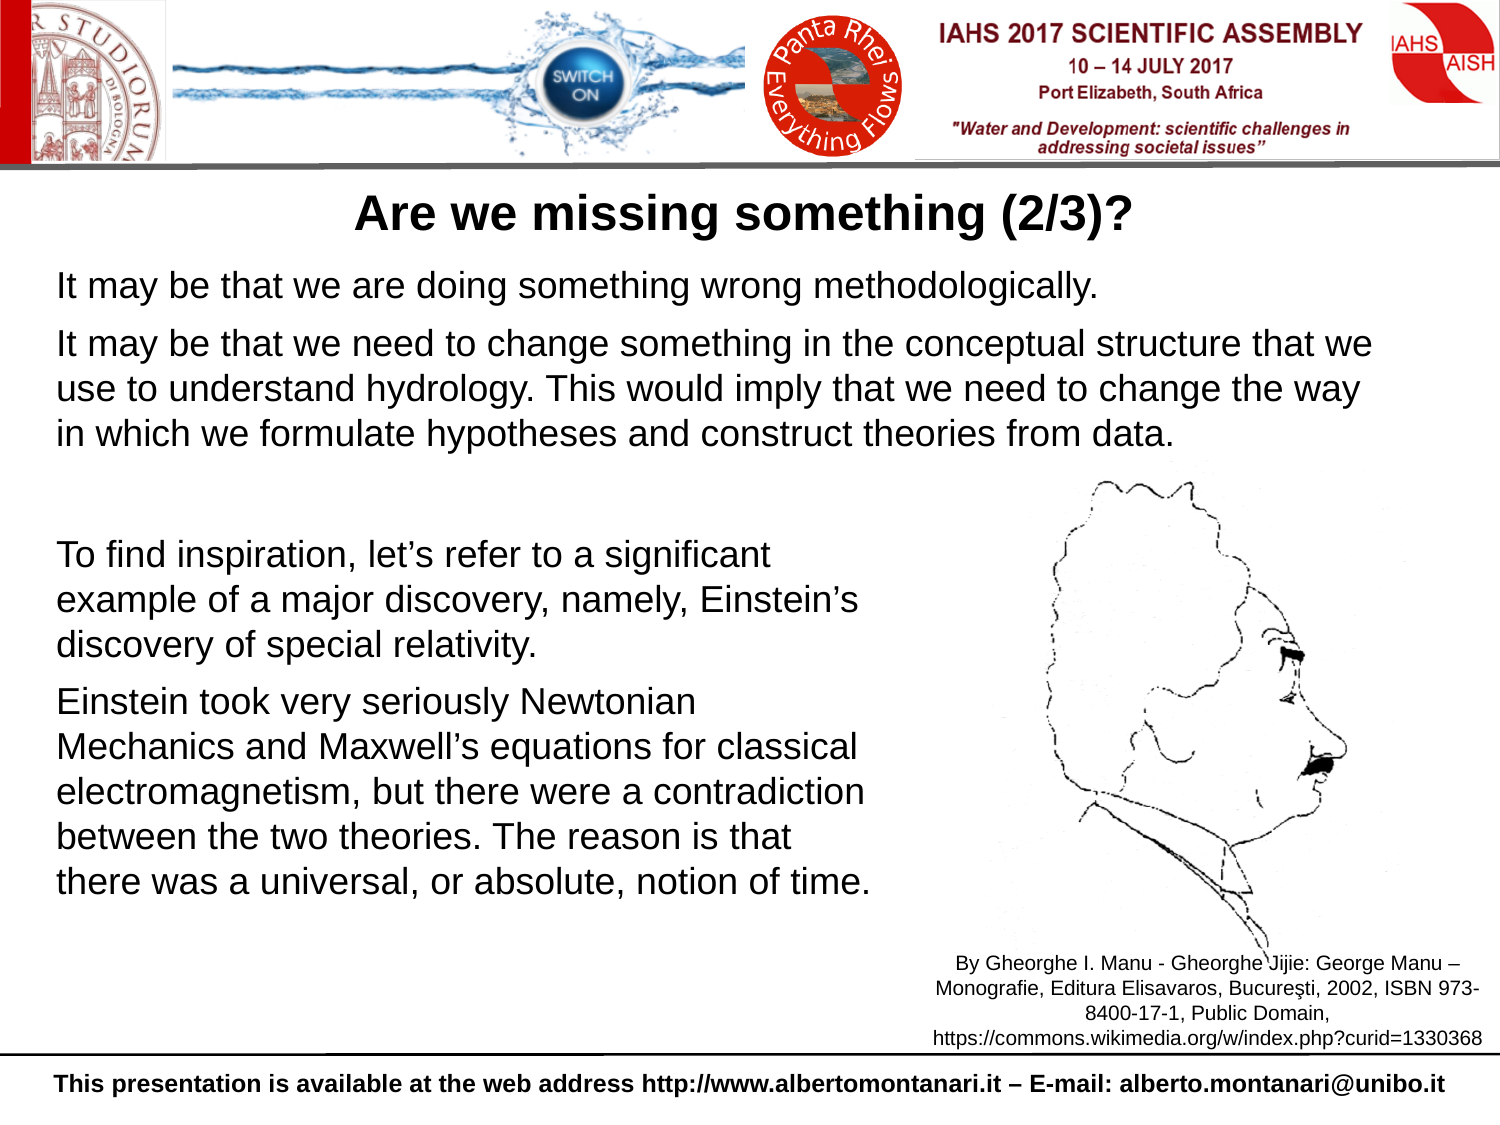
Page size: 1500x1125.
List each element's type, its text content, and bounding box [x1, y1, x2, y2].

picture [31, 0, 167, 161]
text_box By Gheorghe I. Manu - Gheorghe Jijie: George Manu – Monografie, Editura Elisavaros, Bucureşti, 2002, ISBN 973-8400-17-1, Public Domain, https://commons.wikimedia.org/w/index.php?curid=1330368 [909, 942, 1500, 1058]
picture [750, 0, 1500, 172]
picture [985, 452, 1409, 996]
picture [172, 2, 745, 161]
text_box It may be that we are doing something wrong methodologically. It may be that we need to change something in the conceptual structure that we use to understand hydrology. This would imply that we need to change the way in which we formulate hypotheses and construct theories from data. [41, 254, 1406, 462]
text_box Are we missing something (2/3)? [41, 172, 1447, 248]
text_box To find inspiration, let’s refer to a significant example of a major discovery, namely, Einstein’s discovery of special relativity. Einstein took very seriously Newtonian Mechanics and Maxwell’s equations for classical electromagnetism, but there were a contradiction between the two theories. The reason is that there was a universal, or absolute, notion of time. [41, 522, 892, 910]
